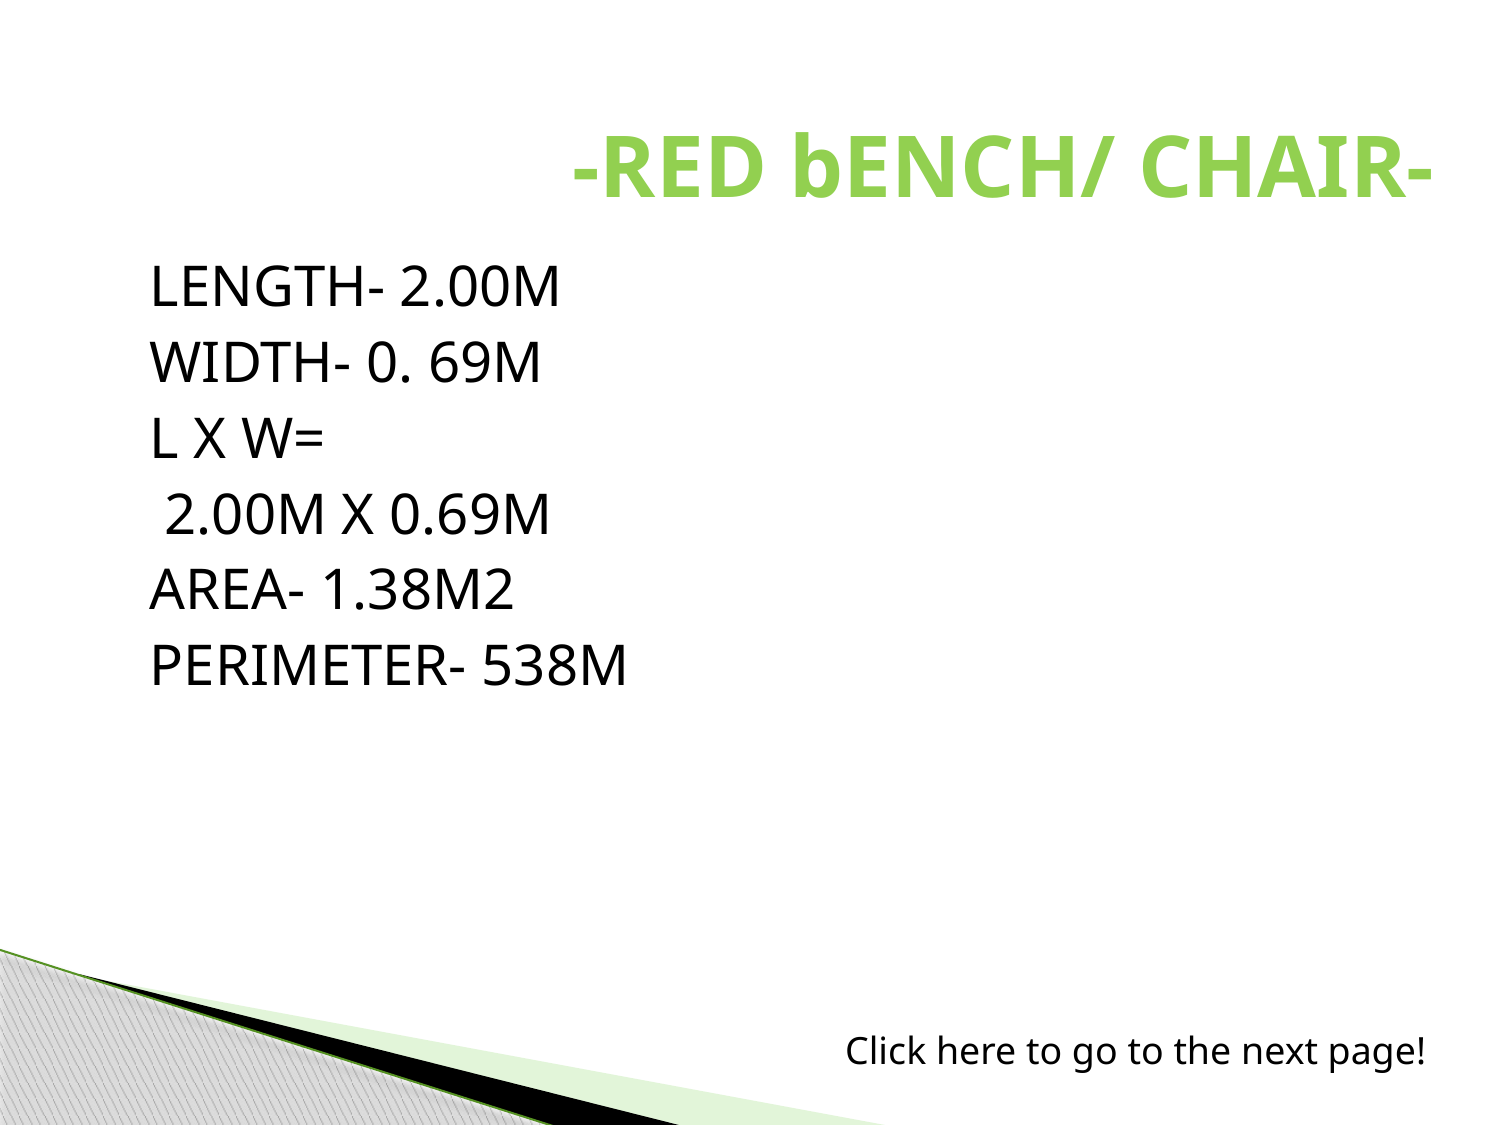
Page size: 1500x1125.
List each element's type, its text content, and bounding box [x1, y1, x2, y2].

list LENGTH- 2.00M WIDTH- 0. 69M L X W= 2.00M X 0.69M AREA- 1.38M2 PERIMETER- 538M [75, 243, 1425, 986]
text_box -RED bENCH/ CHAIR- [99, 70, 1450, 258]
text_box Click here to go to the next page! [609, 1019, 1442, 1080]
